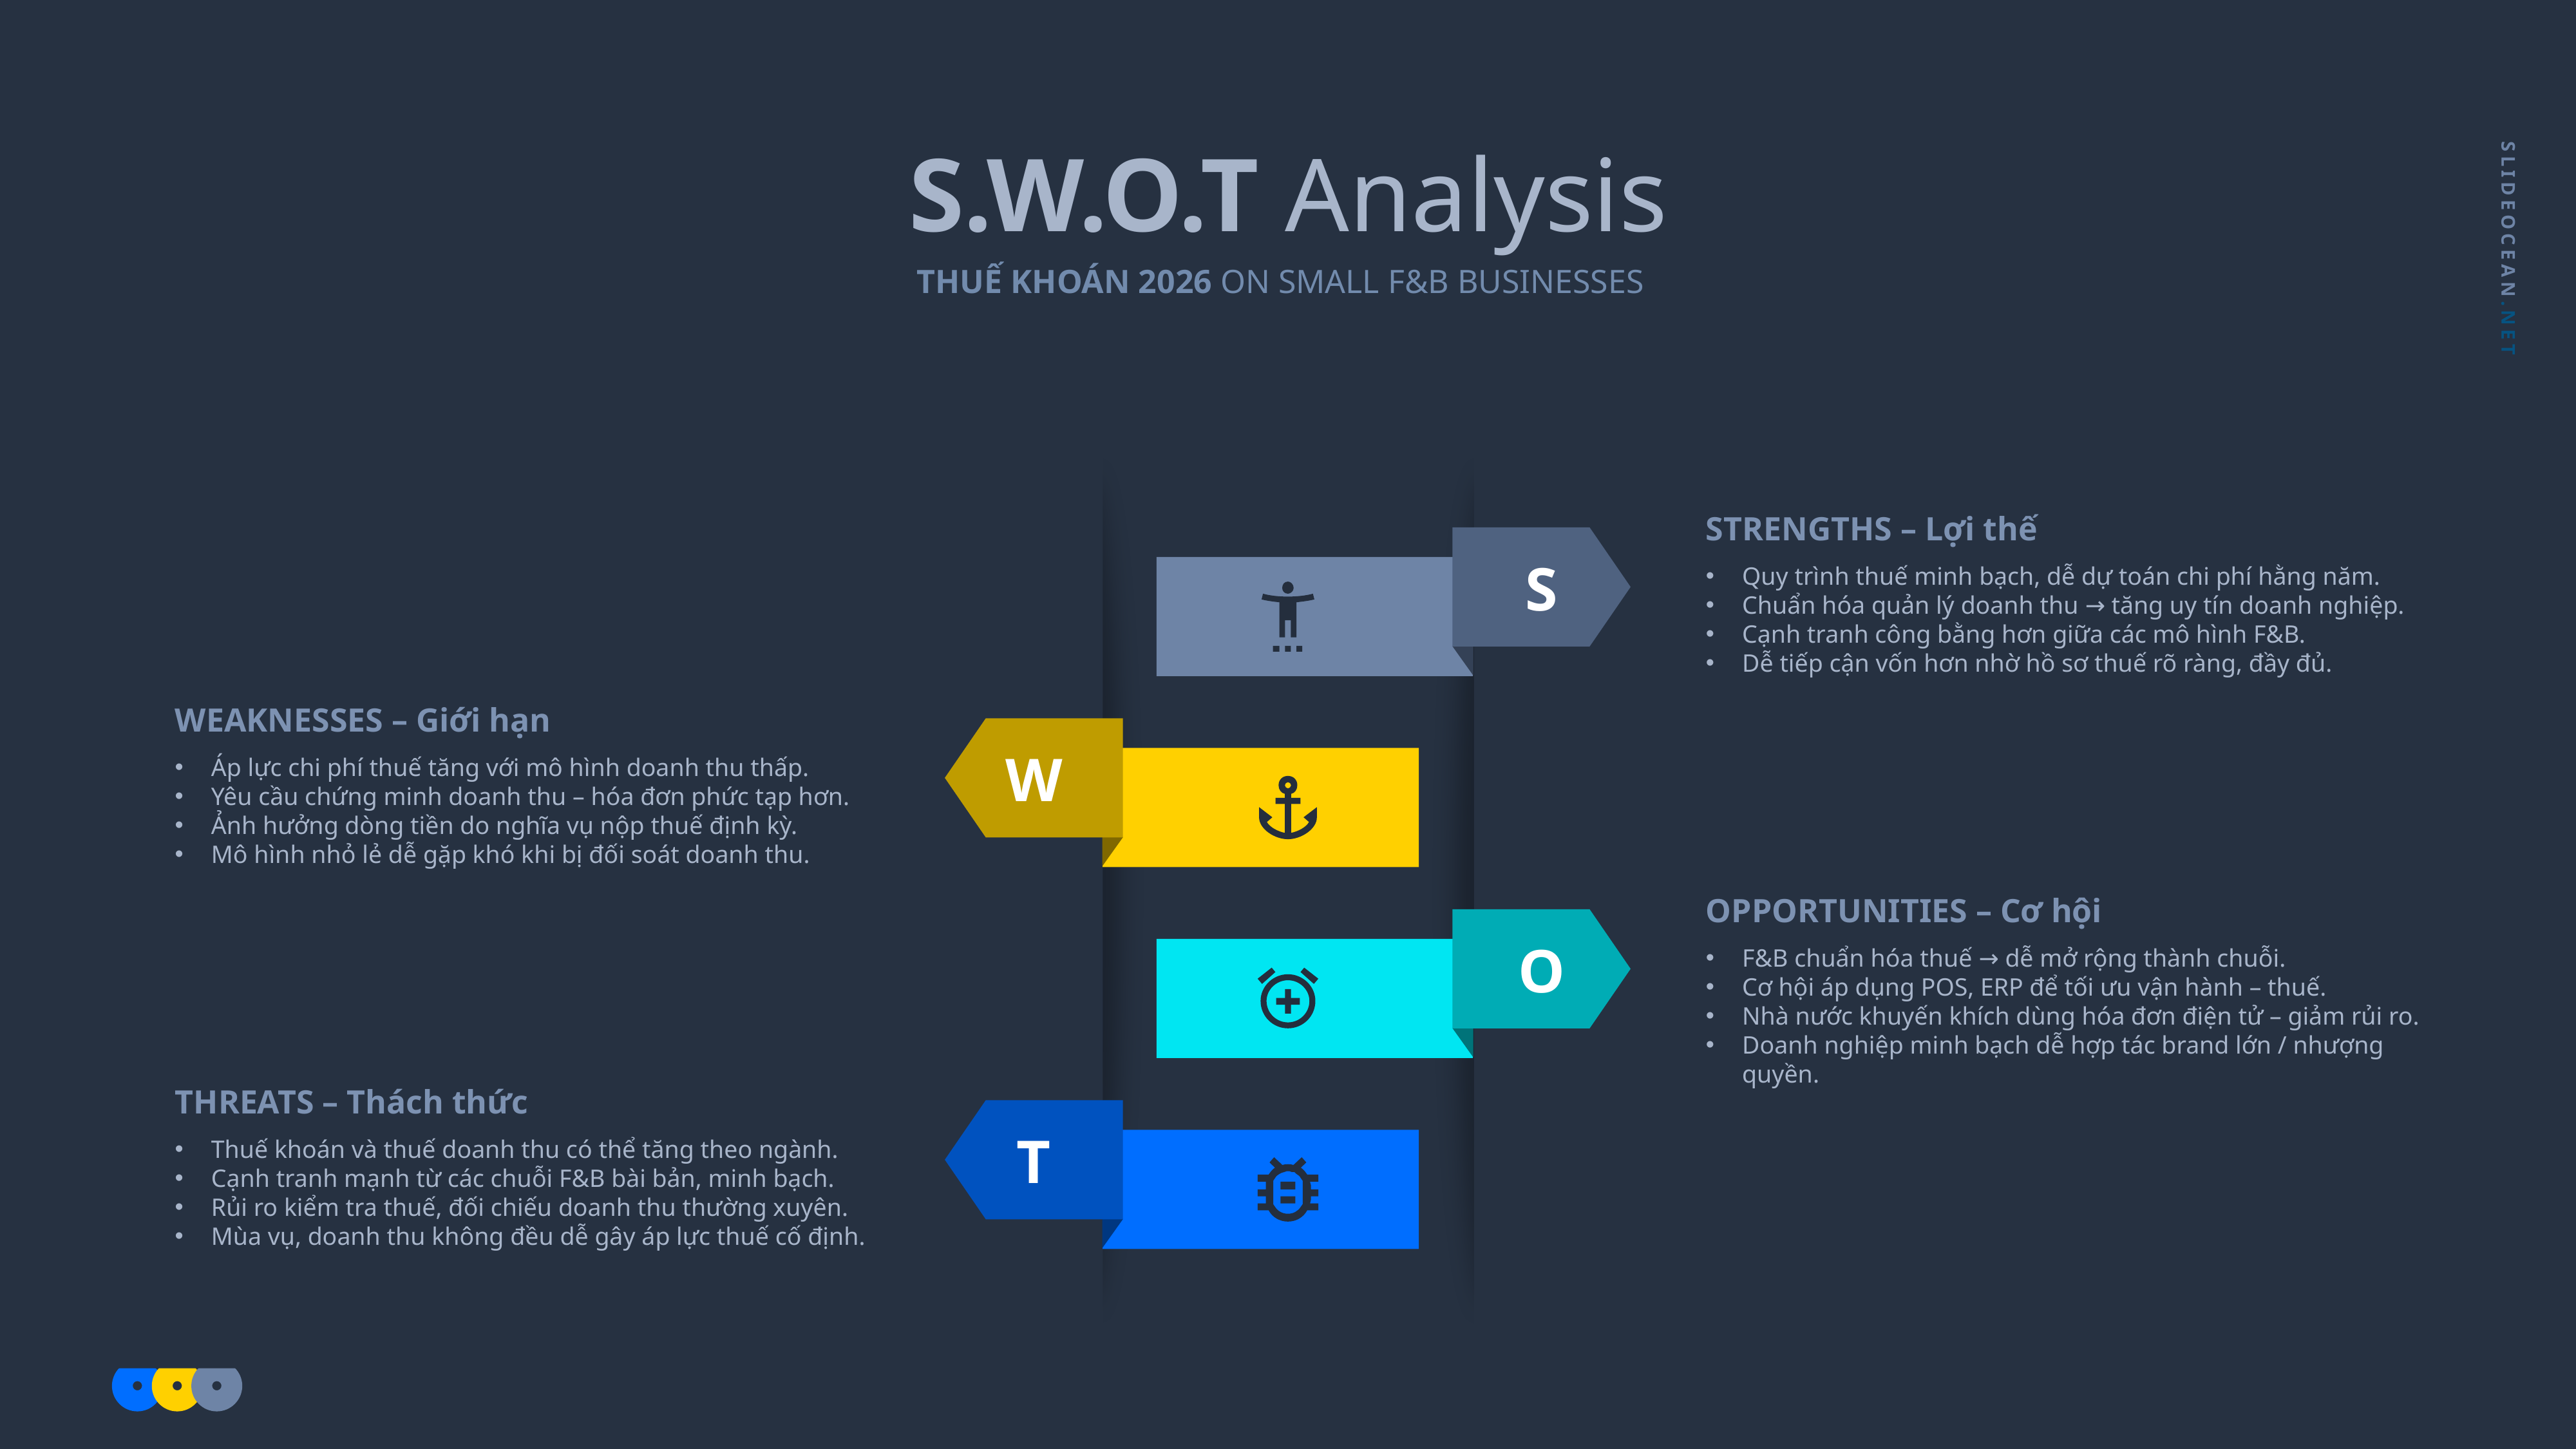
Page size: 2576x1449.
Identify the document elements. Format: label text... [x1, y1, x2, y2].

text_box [944, 1099, 1419, 1249]
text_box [1156, 909, 1631, 1059]
text_box S.W.O.T Analysis [899, 126, 1677, 257]
text_box THUẾ KHOÁN 2026 ON SMALL F&B BUSINESSES [907, 256, 1654, 305]
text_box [0, 414, 2576, 1369]
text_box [944, 717, 1419, 867]
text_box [1156, 527, 1631, 677]
